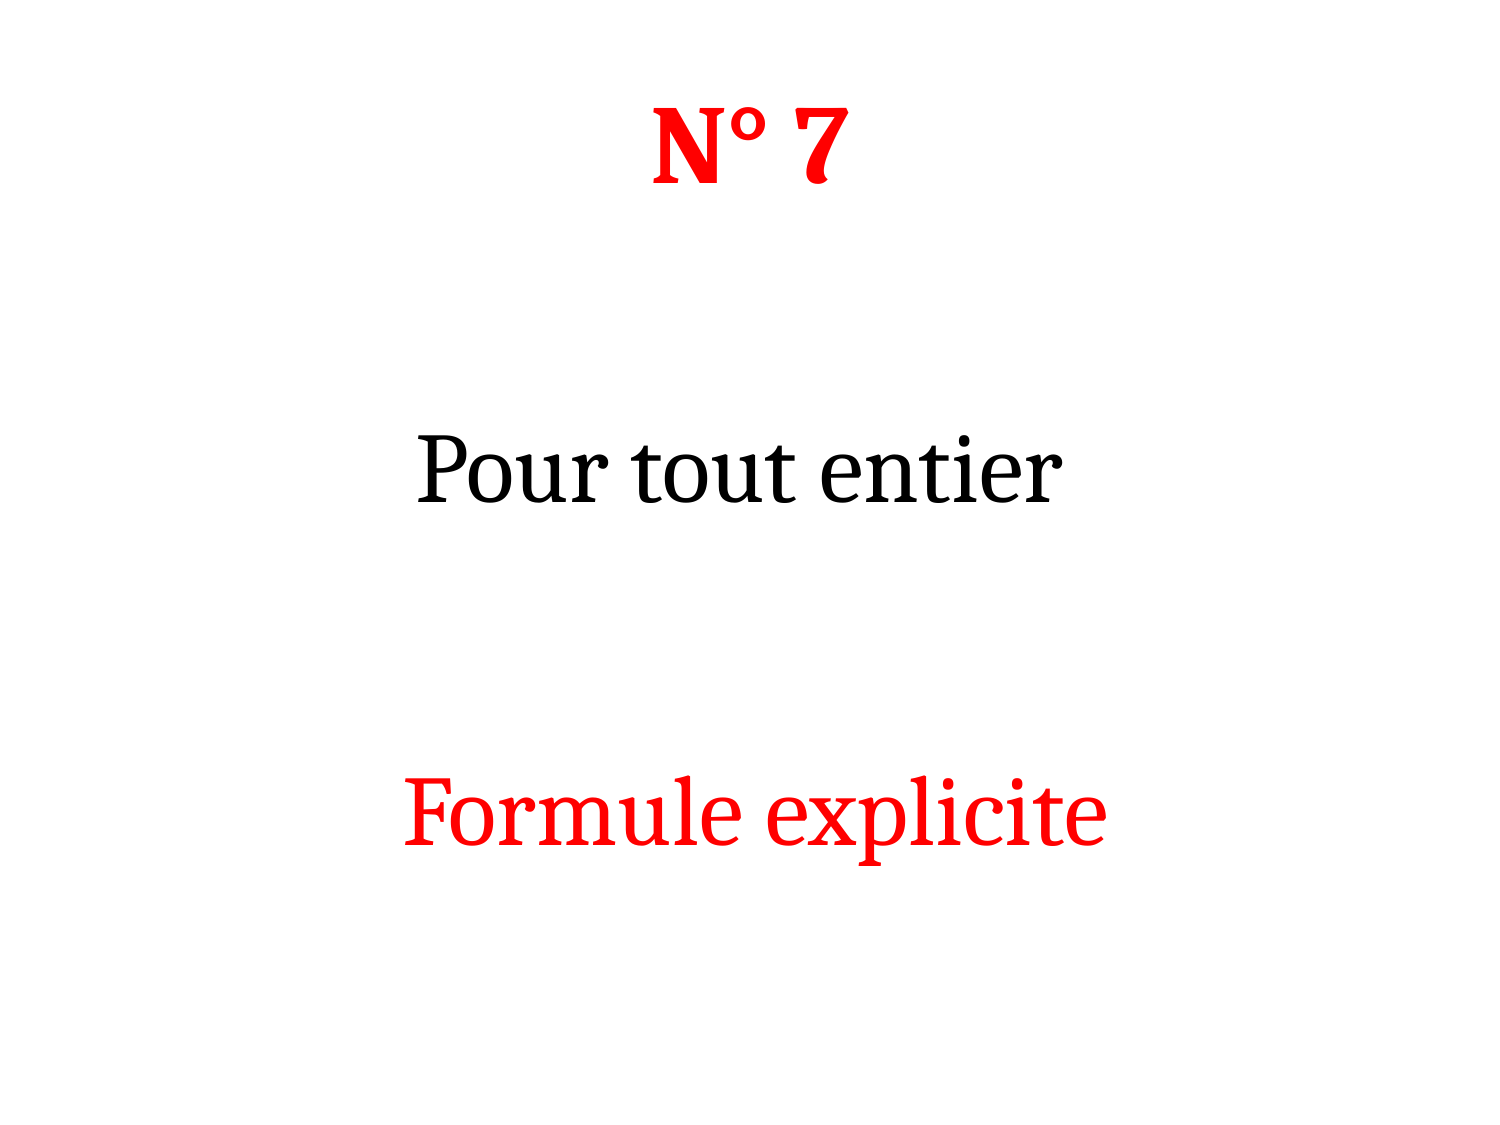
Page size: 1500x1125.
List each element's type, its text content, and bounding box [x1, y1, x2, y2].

text_box Formule explicite [387, 738, 1124, 873]
text_box N° 7 [0, 63, 1500, 214]
